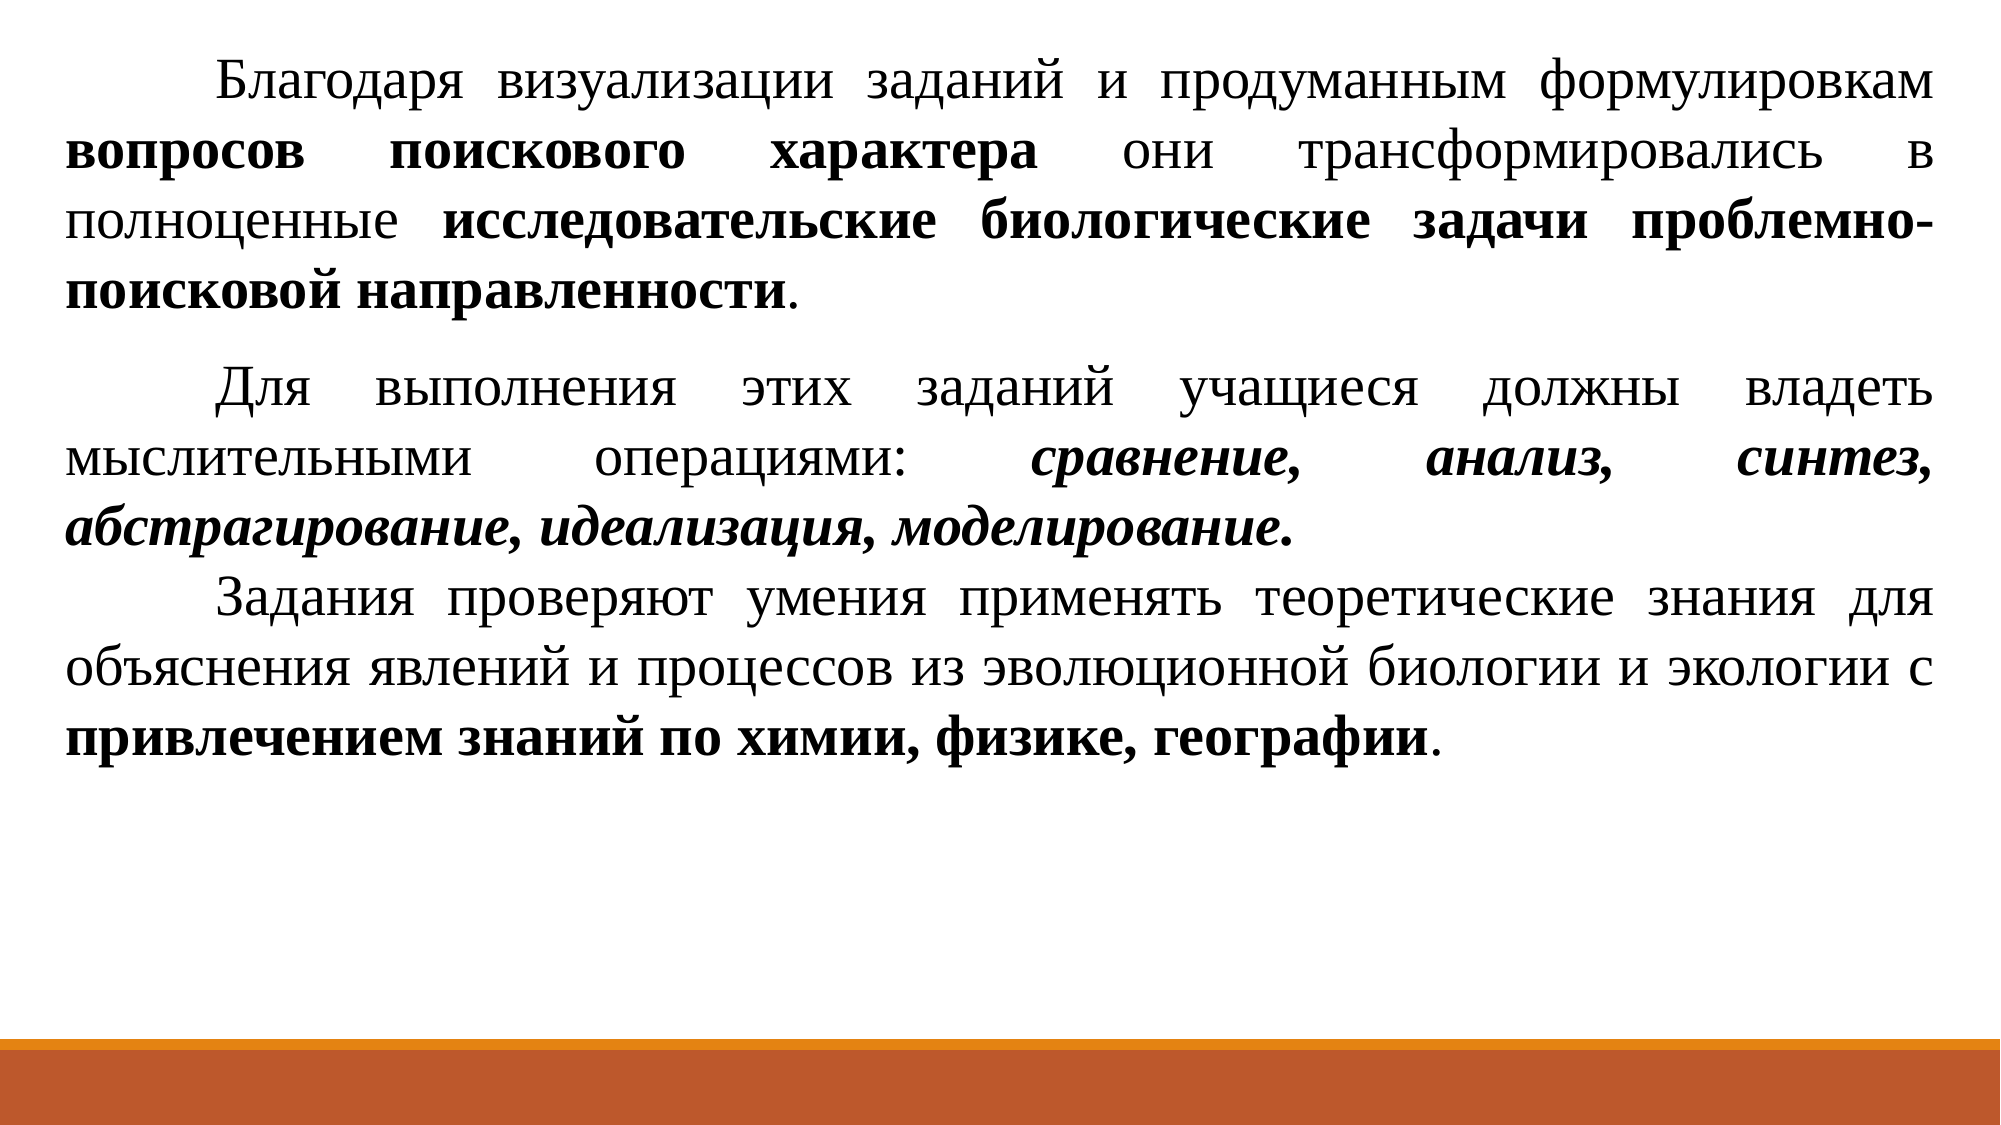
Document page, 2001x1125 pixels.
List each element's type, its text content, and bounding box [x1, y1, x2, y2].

text_box Благодаря визуализации заданий и продуманным формулировкам вопросов поискового характера они трансформировались в полноценные исследовательские биологические задачи проблемно-поисковой направленности. Для выполнения этих заданий учащиеся должны владеть мыслительными операциями: сравнение, анализ, синтез, абстрагирование, идеализация, моделирование. Задания проверяют умения применять теоретические знания для объяснения явлений и процессов из эволюционной биологии и экологии с привлечением знаний по химии, физике, географии. [50, 32, 1950, 905]
